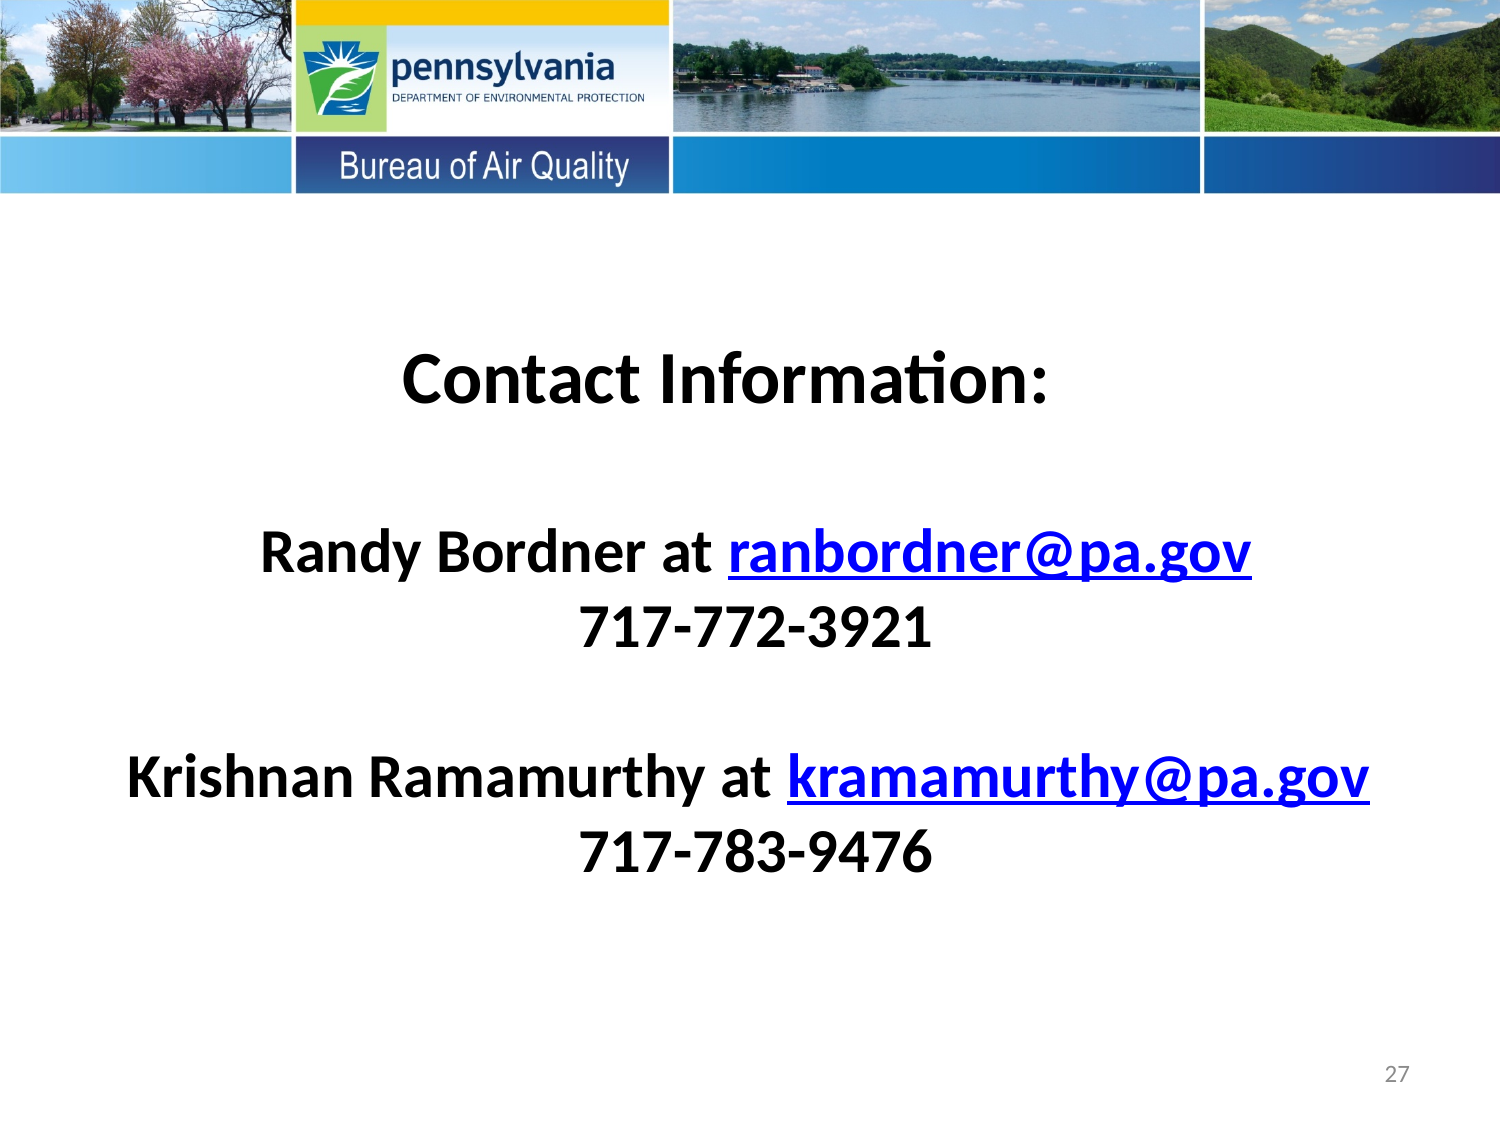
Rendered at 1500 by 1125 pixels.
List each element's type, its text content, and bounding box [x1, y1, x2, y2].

text_box Contact Information: Randy Bordner at ranbordner@pa.gov 717-772-3921 Krishnan Ramamurthy at kramamurthy@pa.gov 717-783-9476 [87, 312, 1425, 892]
slide_number 27 [1074, 1042, 1425, 1103]
picture [0, 0, 1500, 194]
